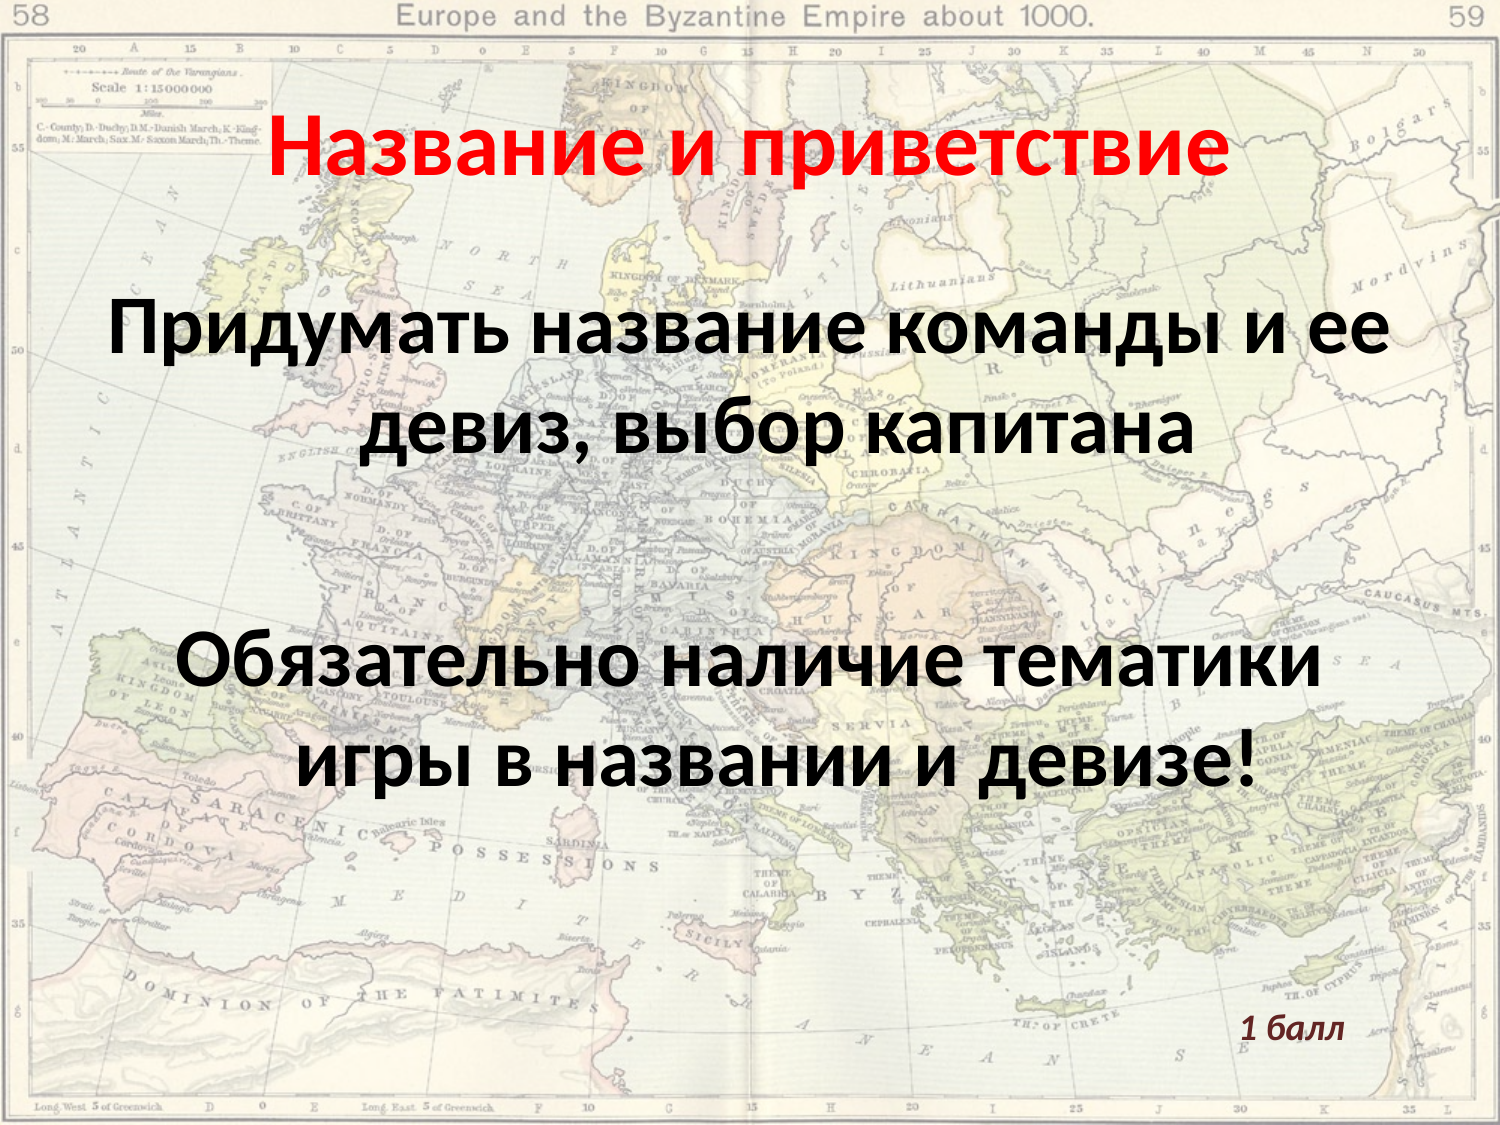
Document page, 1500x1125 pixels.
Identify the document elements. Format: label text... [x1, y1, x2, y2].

text_box 1 балл [1223, 996, 1360, 1056]
list Придумать название команды и ее девиз, выбор капитана Обязательно наличие тематики игры в названии и девизе! [75, 262, 1425, 1005]
title Название и приветствие [75, 45, 1425, 233]
